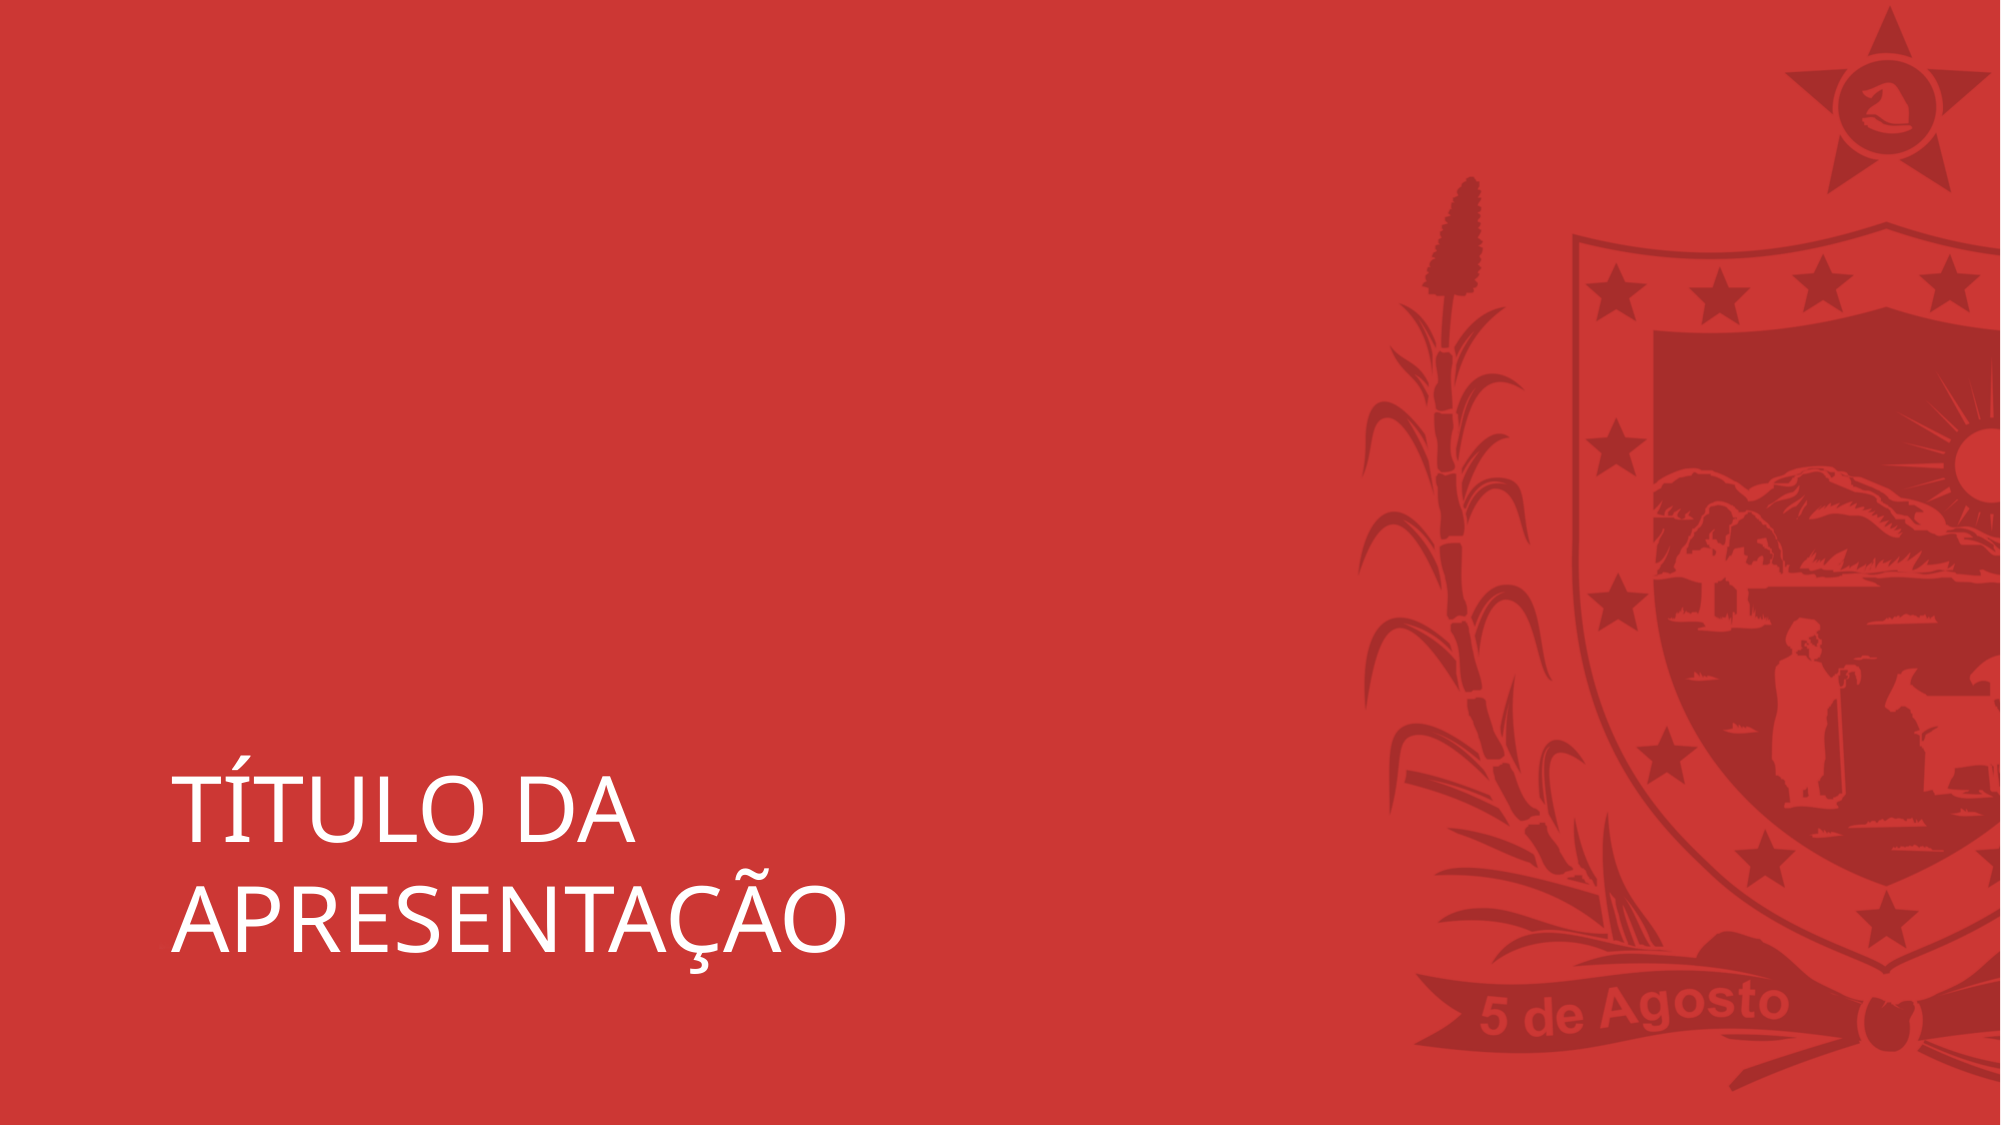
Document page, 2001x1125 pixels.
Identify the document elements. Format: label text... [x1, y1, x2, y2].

picture [0, 0, 2001, 1125]
text_box TÍTULO DA APRESENTAÇÃO [156, 743, 1213, 979]
